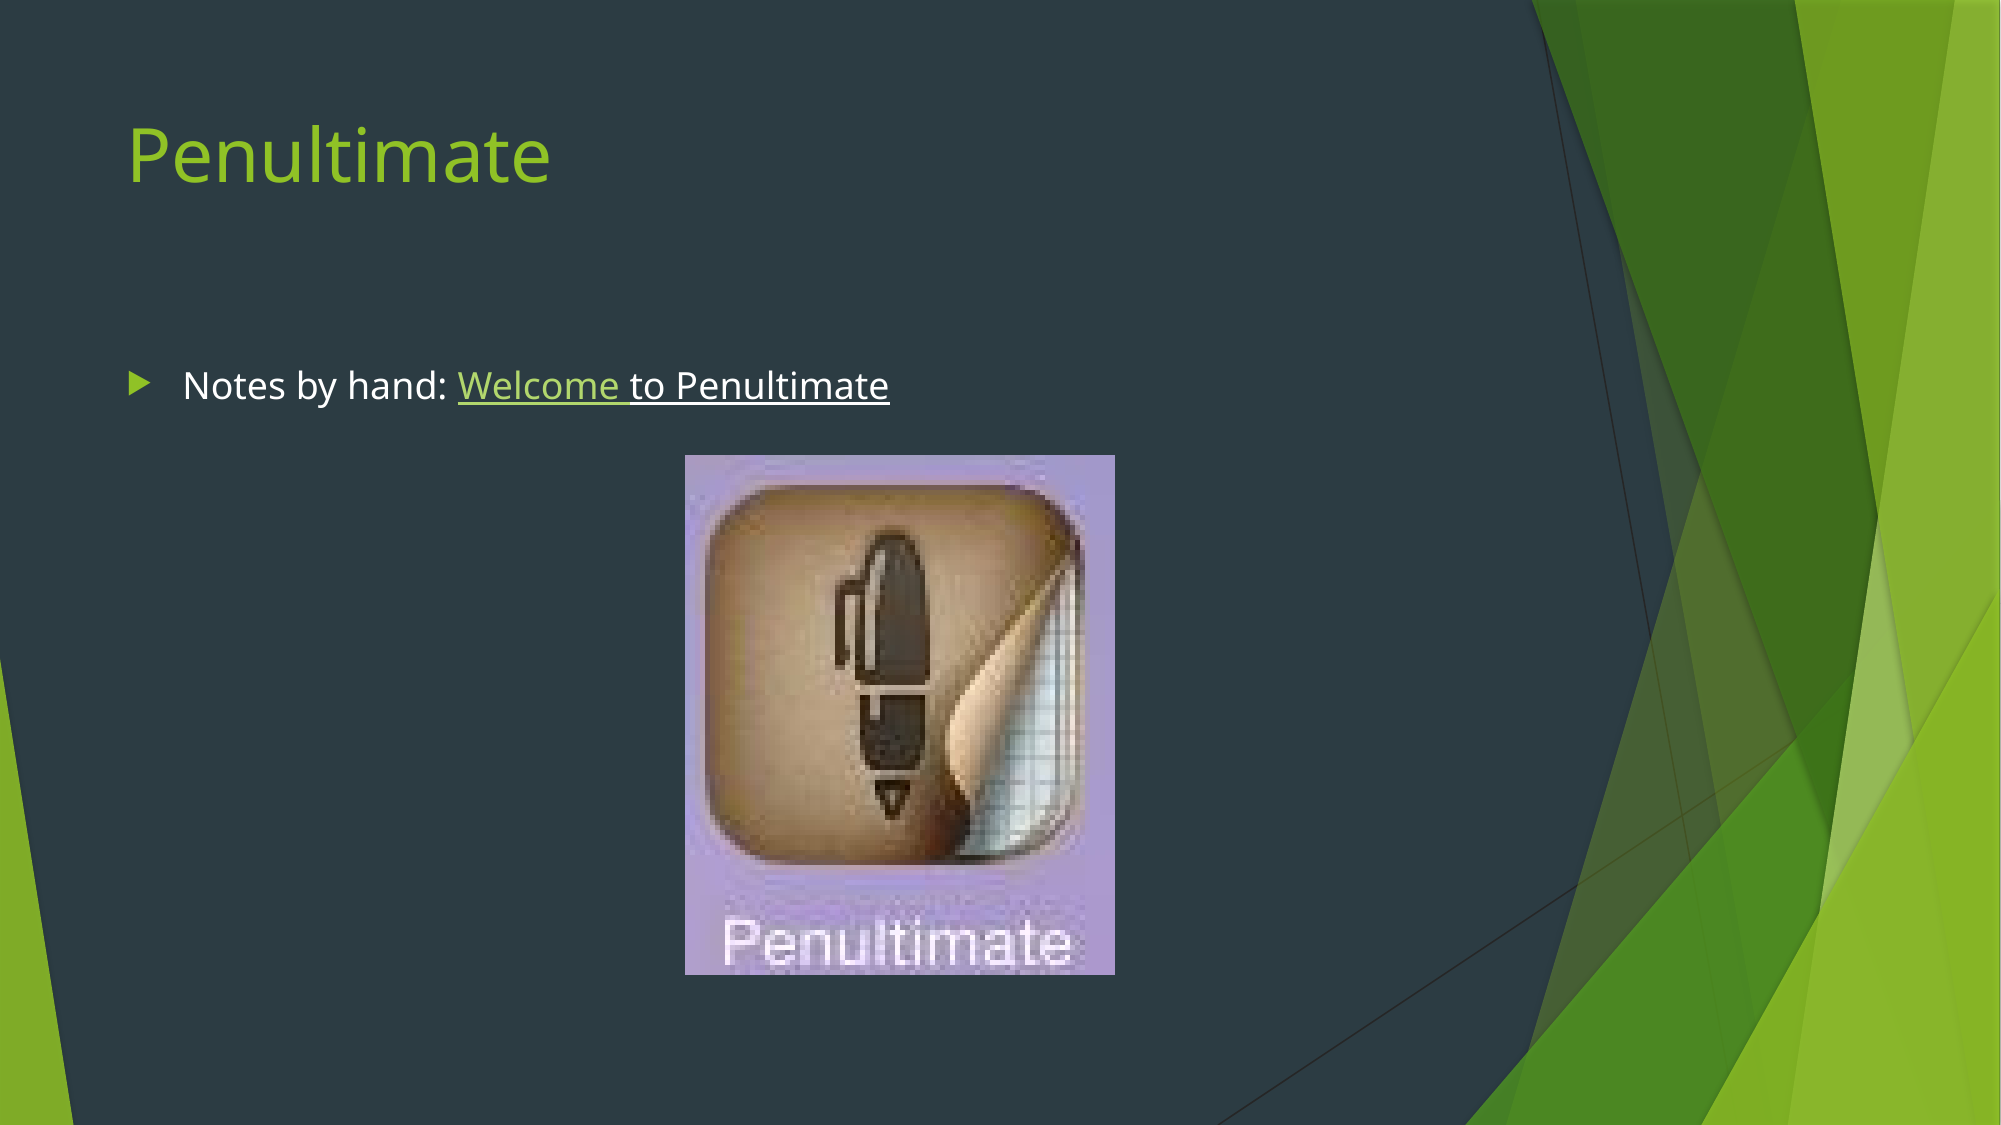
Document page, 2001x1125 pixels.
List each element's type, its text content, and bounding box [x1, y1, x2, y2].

title Penultimate [111, 99, 1522, 317]
picture [684, 455, 1115, 975]
list Notes by hand: Welcome to Penultimate [111, 354, 1522, 992]
